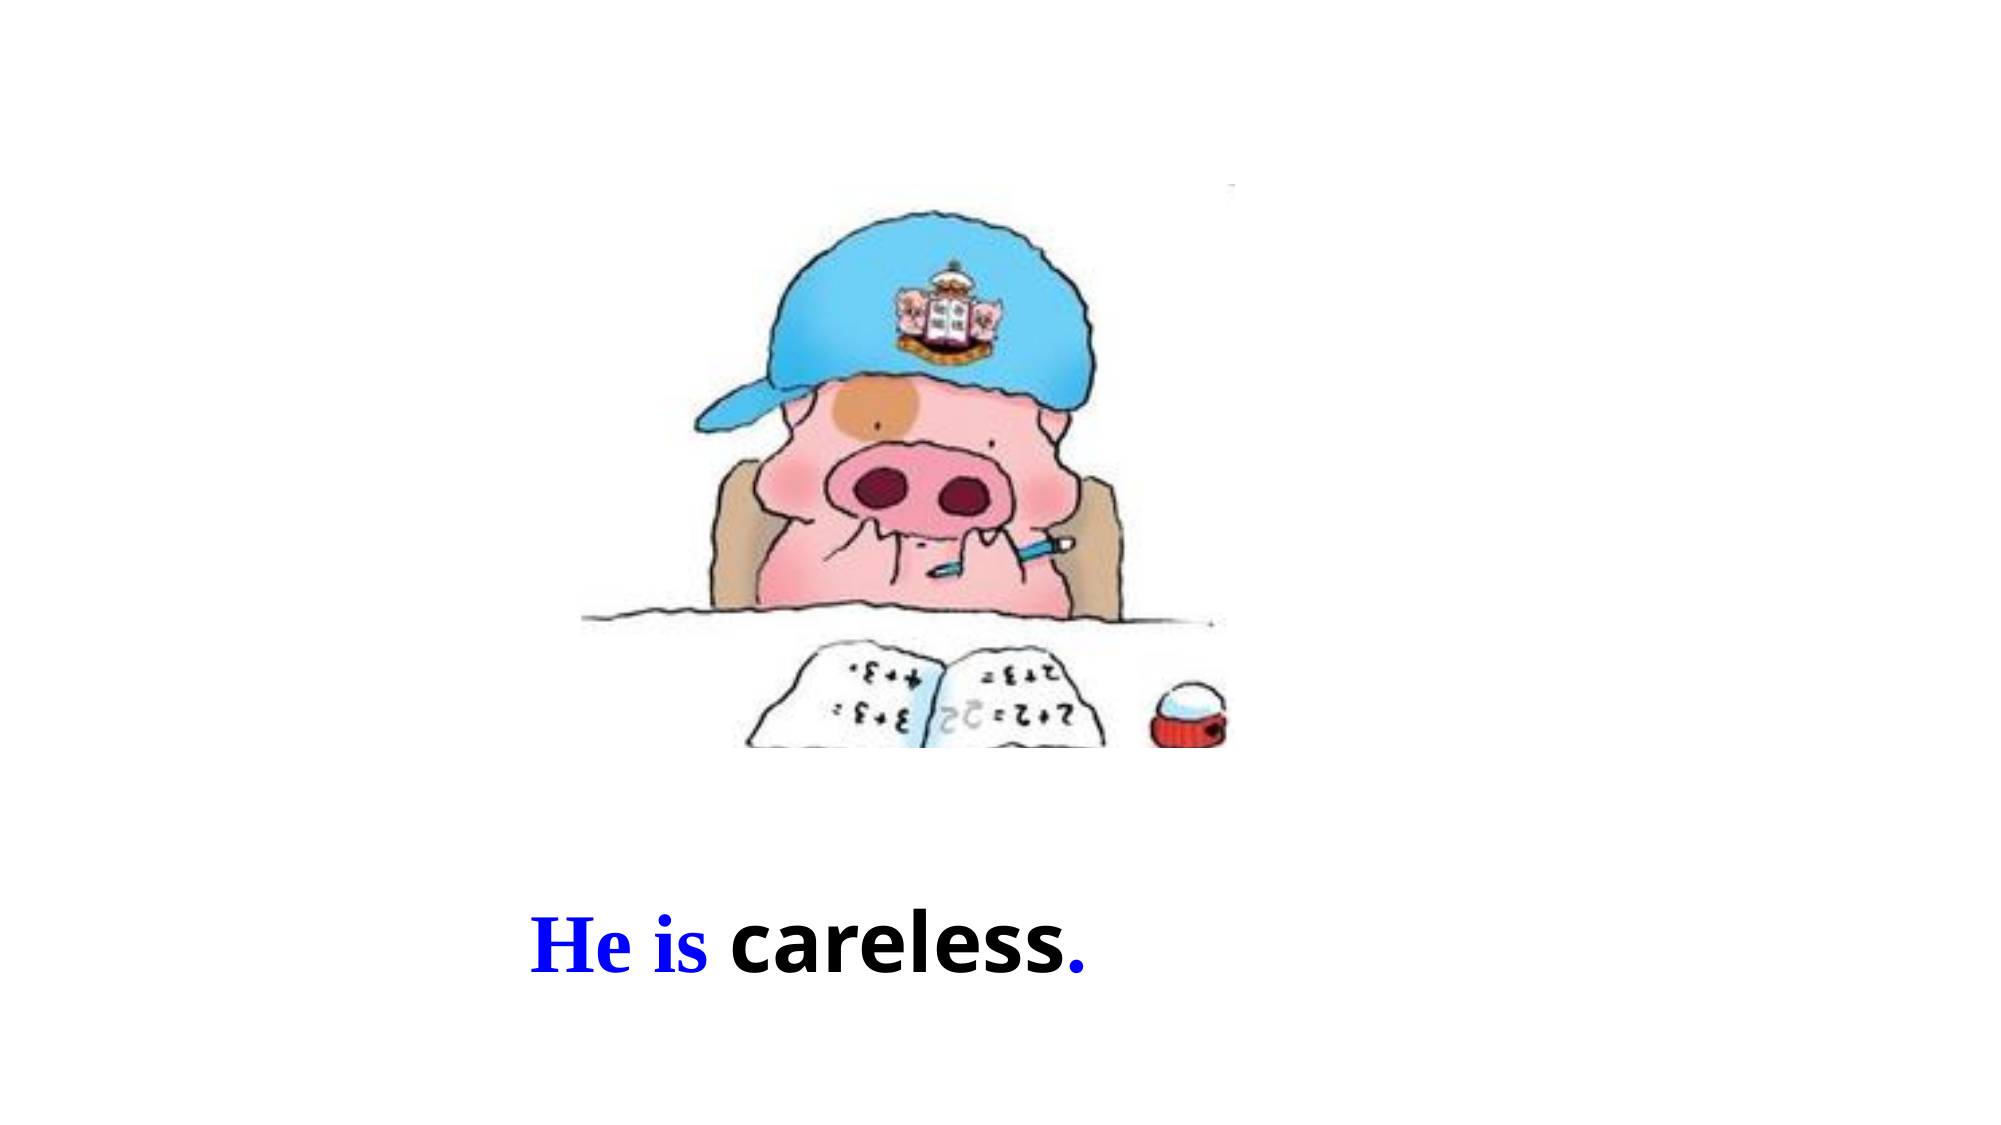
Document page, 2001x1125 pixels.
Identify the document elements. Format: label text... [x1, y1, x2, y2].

picture [539, 184, 1249, 748]
text_box He is careless. [515, 881, 1287, 997]
